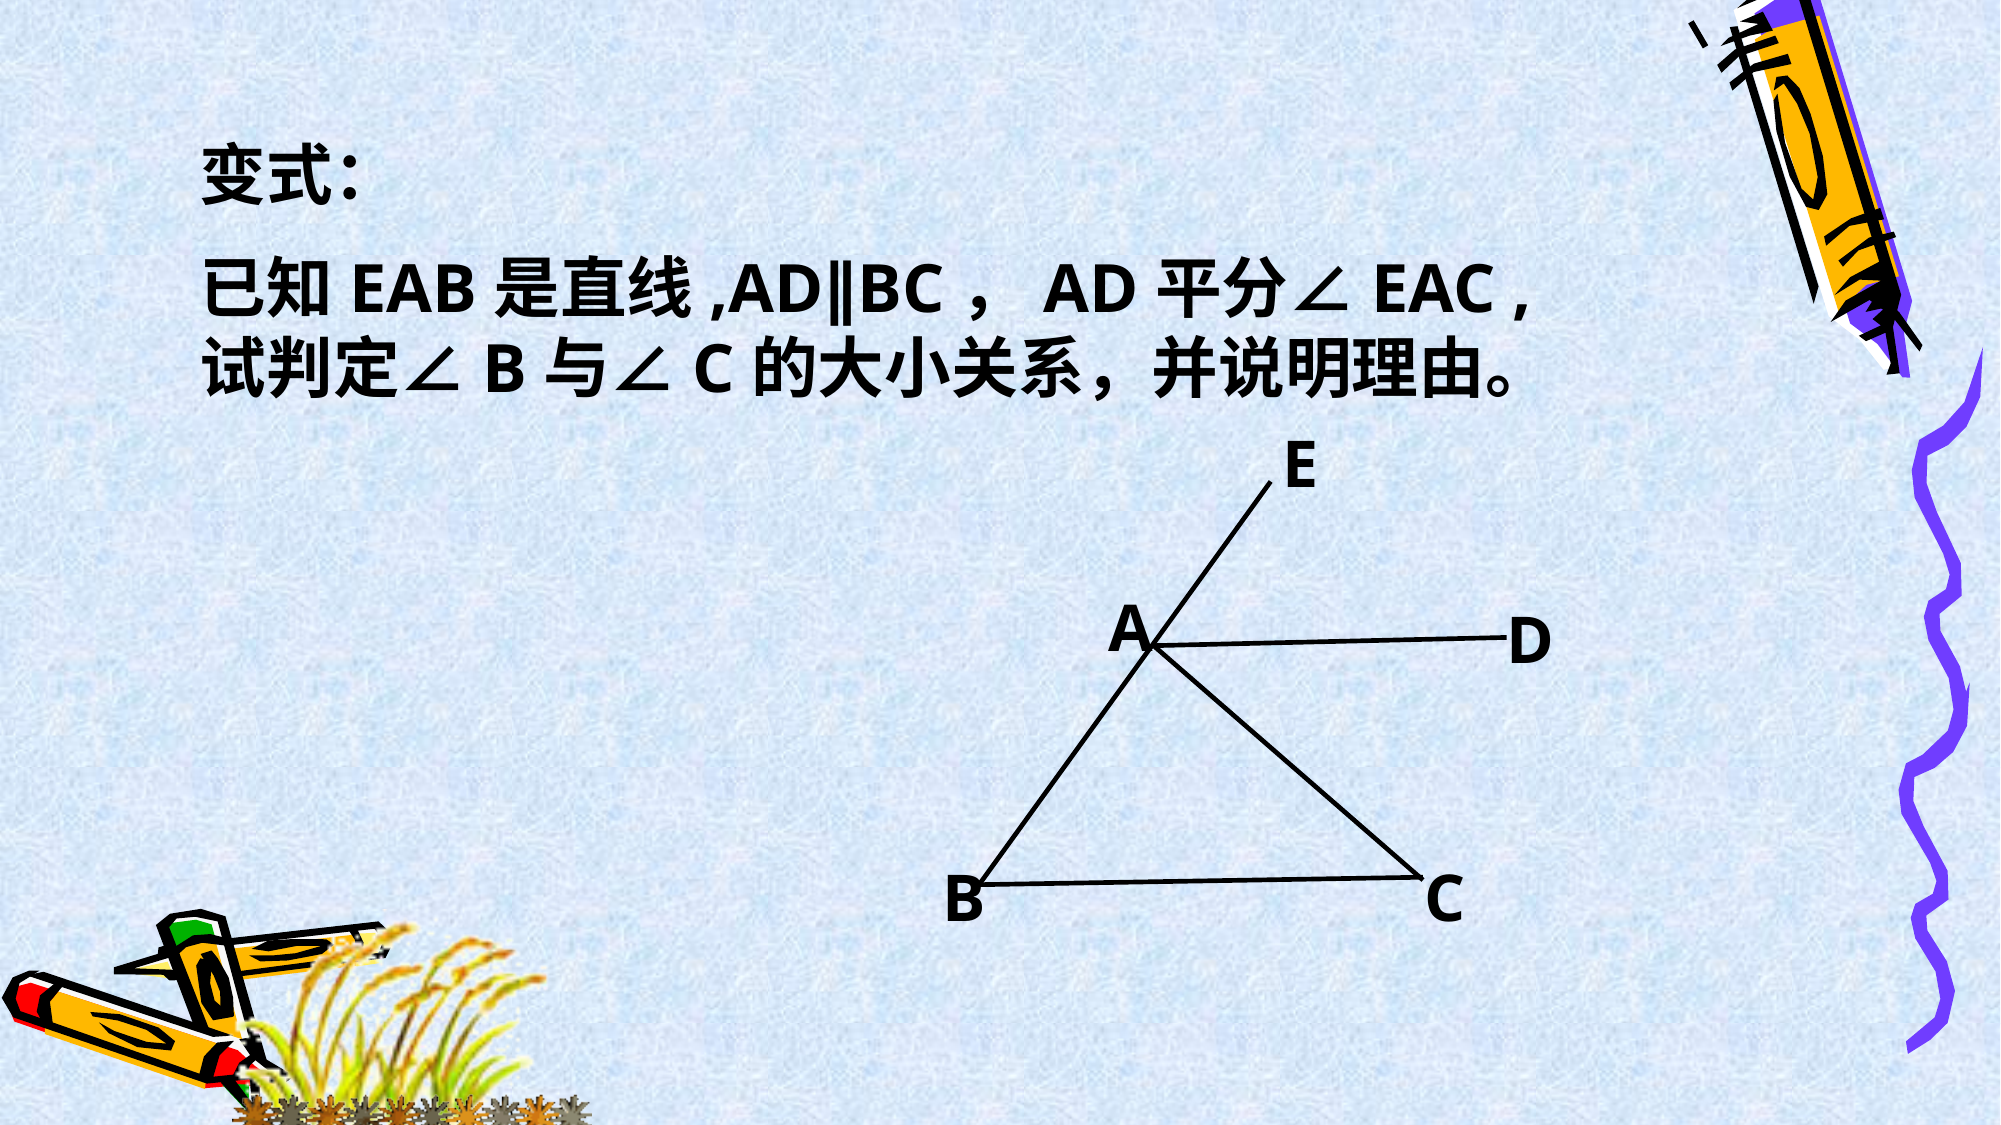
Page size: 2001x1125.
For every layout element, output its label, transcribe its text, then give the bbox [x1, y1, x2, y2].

text_box 变式： 已知EAB是直线,AD∥BC，AD平分∠EAC ,试判定∠B与∠C的大小关系，并说明理由。 [184, 125, 1601, 607]
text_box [942, 422, 1557, 935]
picture [0, 0, 2001, 1125]
